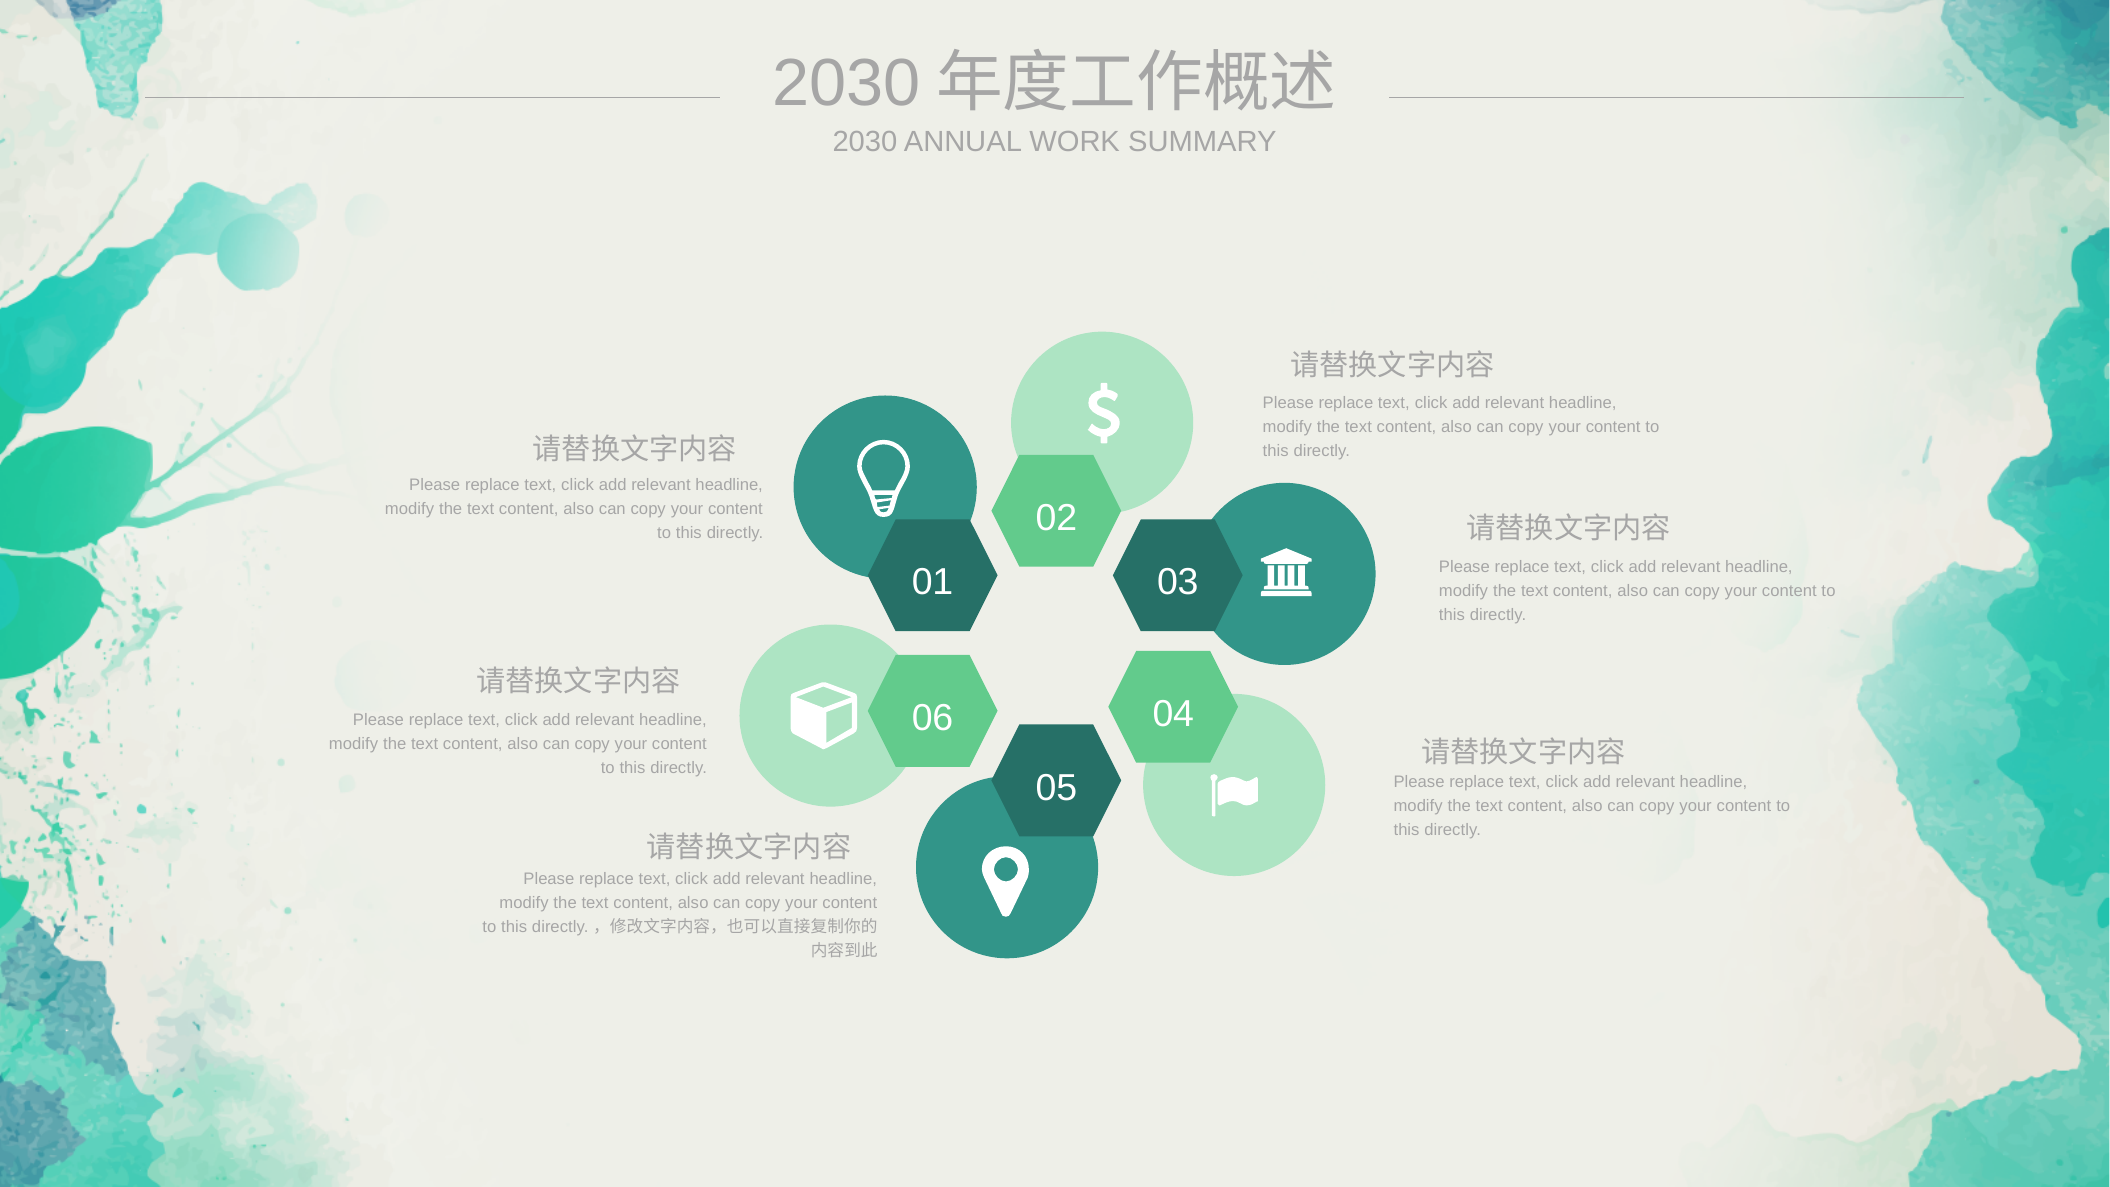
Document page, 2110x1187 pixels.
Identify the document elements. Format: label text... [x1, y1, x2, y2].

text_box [366, 423, 764, 541]
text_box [1262, 339, 1663, 459]
text_box [1211, 482, 1377, 666]
text_box [857, 439, 910, 517]
text_box 03 [1111, 518, 1244, 633]
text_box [480, 821, 878, 962]
text_box 2030 ANNUAL WORK SUMMARY [824, 122, 1285, 158]
text_box 01 [866, 518, 999, 633]
text_box [1010, 331, 1194, 513]
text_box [310, 655, 708, 776]
text_box [1142, 693, 1326, 877]
text_box 06 [866, 653, 999, 768]
text_box [738, 623, 906, 808]
text_box 04 [1107, 649, 1240, 764]
text_box [1210, 774, 1218, 817]
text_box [1439, 502, 1839, 622]
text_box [1393, 726, 1794, 838]
text_box 02 [990, 453, 1123, 568]
text_box [1217, 777, 1258, 806]
text_box [790, 682, 858, 750]
text_box 05 [990, 723, 1123, 838]
text_box [915, 777, 1099, 959]
text_box [1087, 382, 1120, 444]
text_box [1260, 548, 1312, 564]
text_box [793, 395, 977, 577]
text_box [981, 846, 1029, 917]
picture [0, 0, 2110, 1187]
text_box [1260, 565, 1312, 597]
text_box 2030年度工作概述 [730, 98, 1379, 119]
text_box 2030年度工作概述 [730, 38, 1379, 96]
